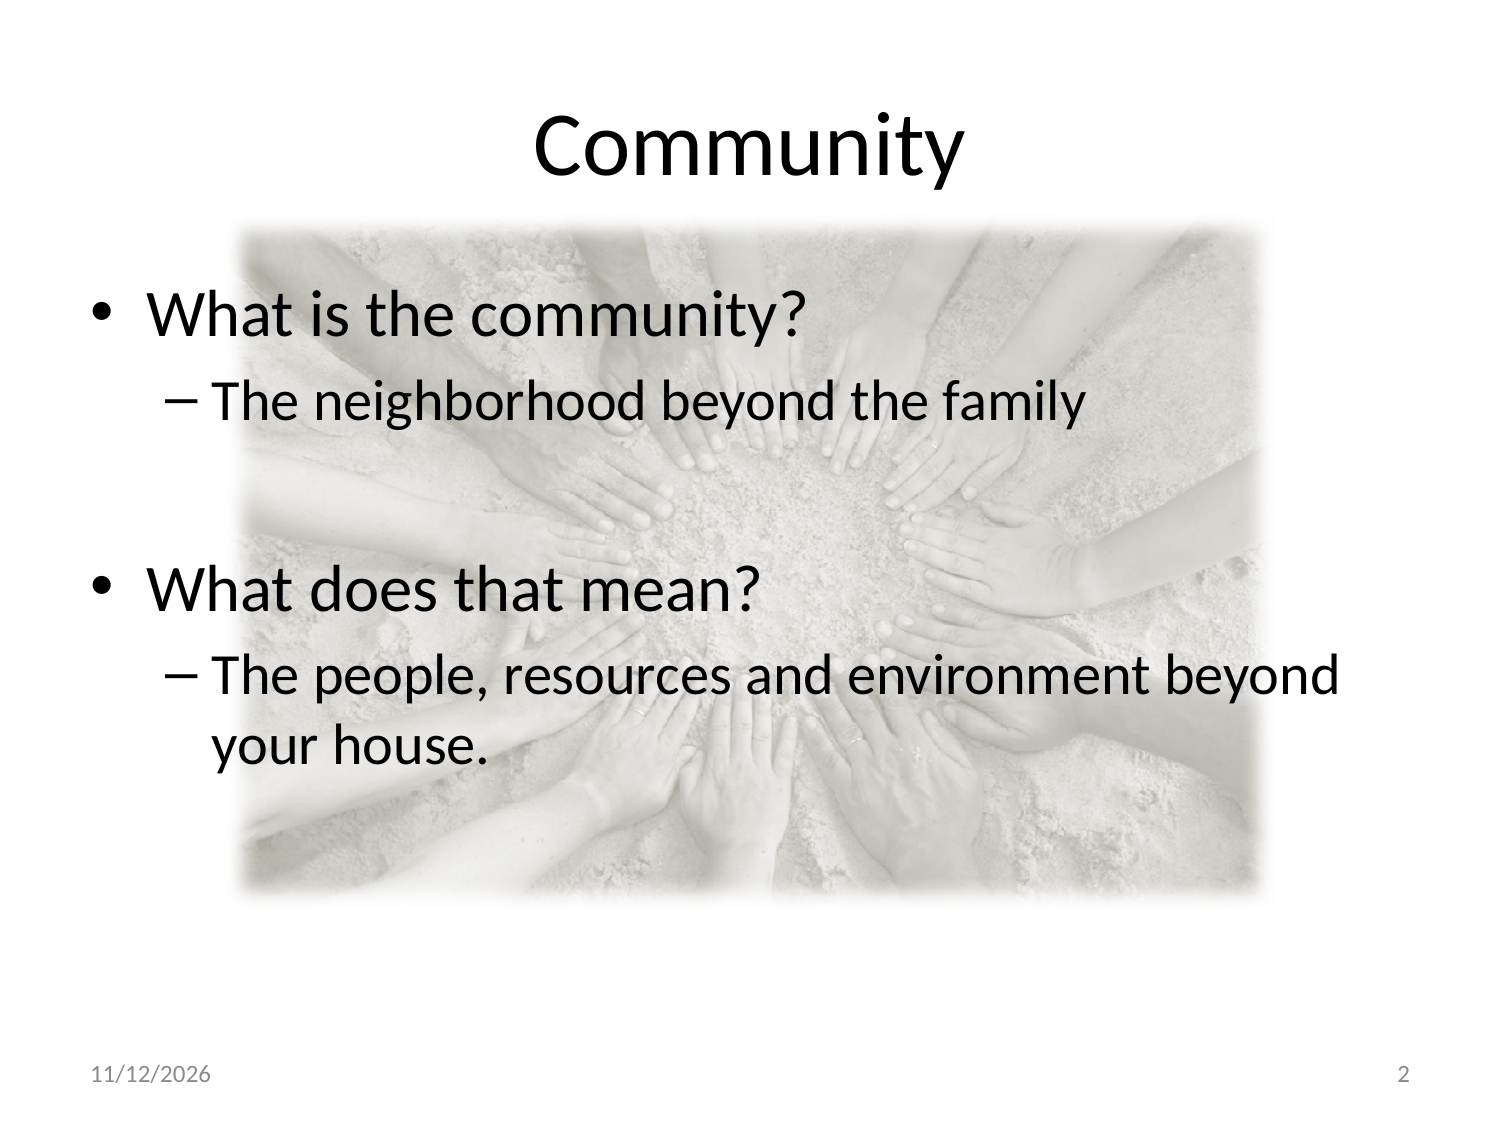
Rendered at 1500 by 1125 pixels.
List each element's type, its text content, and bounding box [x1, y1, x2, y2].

list What is the community? The neighborhood beyond the family What does that mean? The people, resources and environment beyond your house. [75, 262, 1425, 1005]
title Community [75, 45, 1425, 233]
slide_number 2 [1074, 1042, 1425, 1103]
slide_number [75, 1042, 425, 1103]
